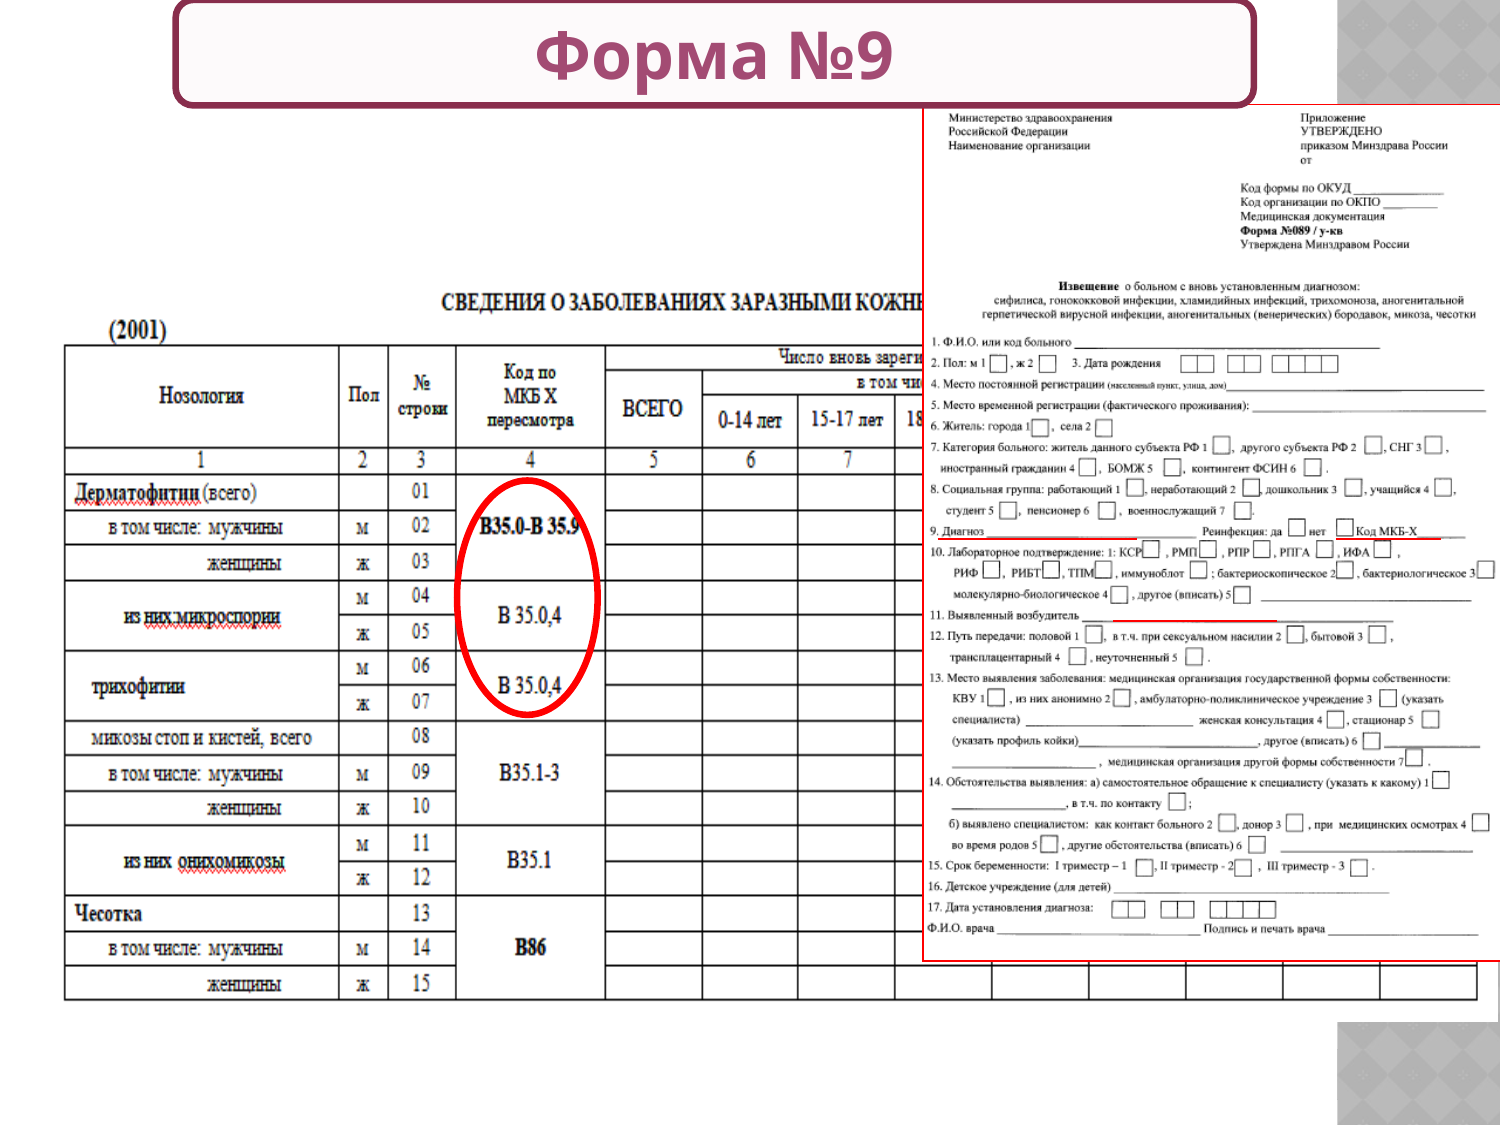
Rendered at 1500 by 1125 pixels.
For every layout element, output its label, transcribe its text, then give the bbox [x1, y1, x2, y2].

text_box Форма №9 [940, 541, 1135, 545]
text_box Форма №9 [1115, 622, 1275, 626]
text_box Форма №9 [172, 0, 1258, 109]
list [34, 269, 1498, 1022]
text_box Форма №9 [1338, 541, 1439, 545]
picture [923, 105, 1500, 961]
